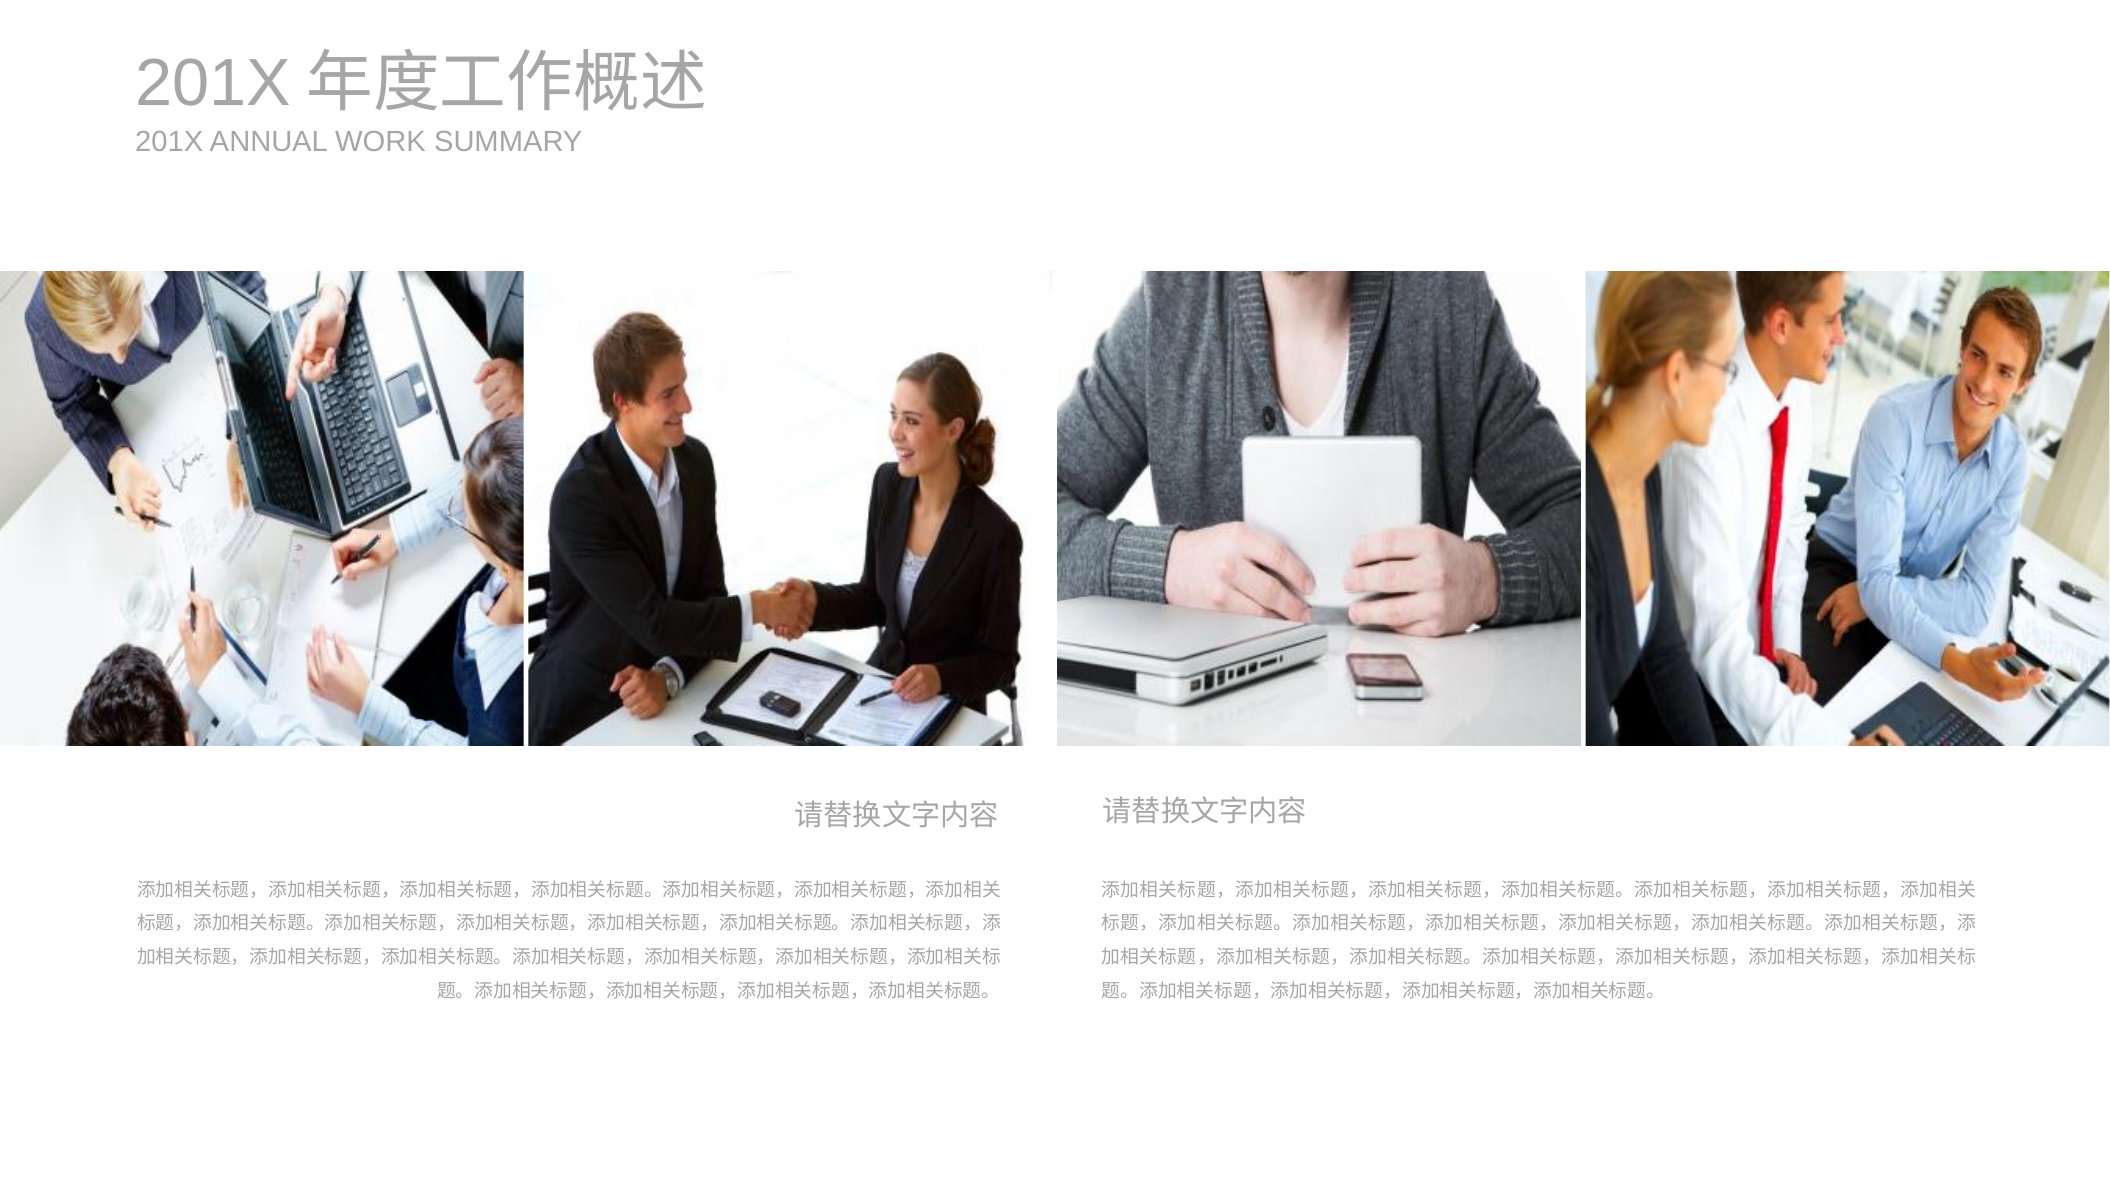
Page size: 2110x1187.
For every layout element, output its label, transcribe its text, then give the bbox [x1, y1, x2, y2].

text_box 201X ANNUAL WORK SUMMARY [135, 122, 596, 158]
text_box [1585, 271, 2110, 747]
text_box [133, 796, 1000, 1003]
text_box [1101, 792, 1976, 1003]
text_box [0, 271, 525, 747]
text_box [527, 271, 1053, 747]
text_box [1056, 271, 1582, 747]
text_box 201X年度工作概述 [135, 38, 783, 119]
